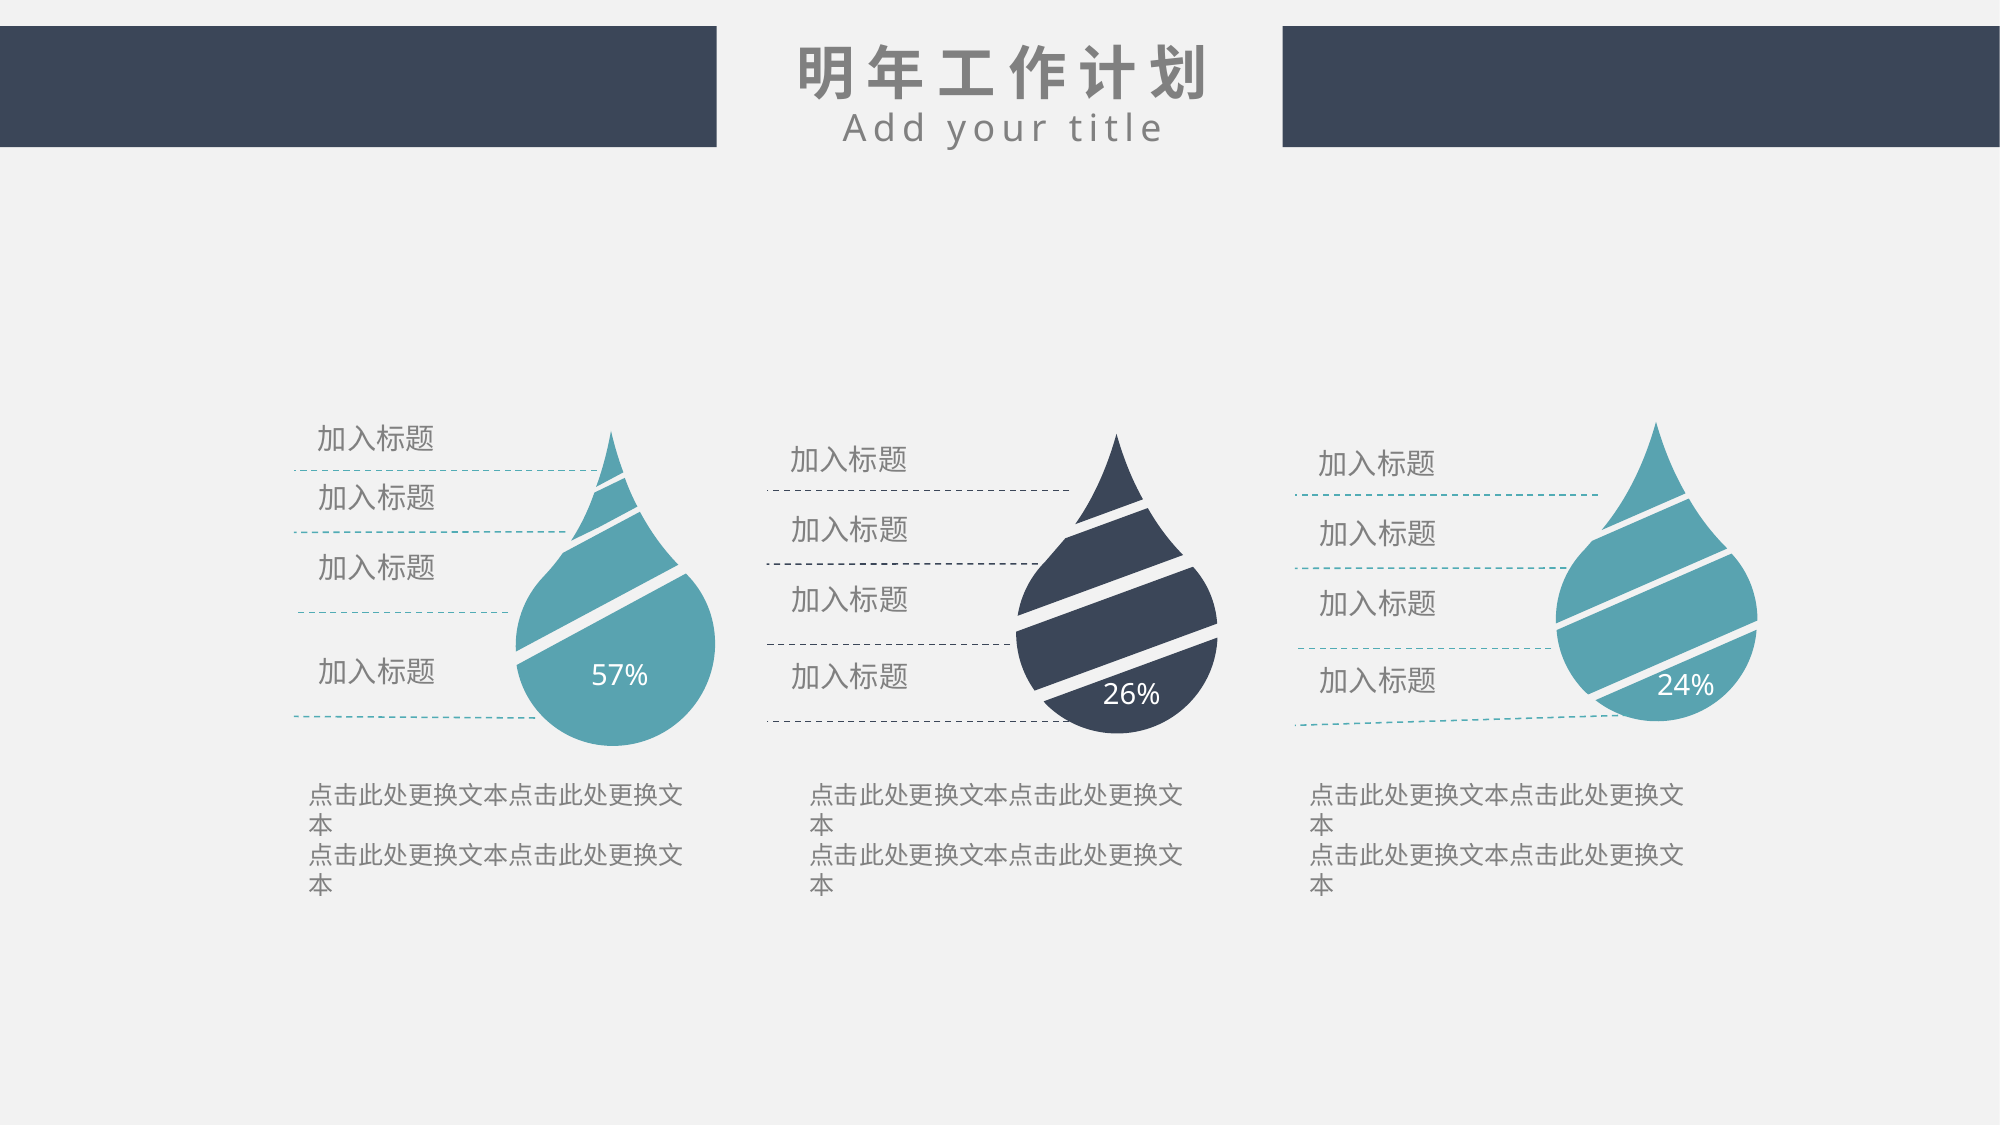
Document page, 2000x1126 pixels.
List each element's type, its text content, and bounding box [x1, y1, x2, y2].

text_box 加入标题 [776, 652, 924, 701]
text_box [514, 571, 718, 749]
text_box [0, 25, 2000, 158]
text_box 点击此处更换文本点击此处更换文本 点击此处更换文本点击此处更换文本 [1294, 772, 1721, 907]
text_box 加入标题 [1304, 507, 1452, 558]
text_box 加入标题 [302, 413, 450, 463]
text_box 点击此处更换文本点击此处更换文本 点击此处更换文本点击此处更换文本 [293, 772, 720, 907]
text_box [1535, 436, 1775, 716]
text_box 加入标题 [776, 574, 924, 624]
text_box [513, 509, 681, 654]
text_box 加入标题 [303, 479, 451, 522]
text_box 加入标题 [1304, 657, 1452, 705]
text_box 加入标题 [776, 503, 924, 554]
text_box 加入标题 [303, 542, 451, 592]
text_box [594, 428, 626, 489]
text_box [569, 475, 640, 543]
text_box 加入标题 [1303, 437, 1451, 488]
text_box 57% [557, 649, 683, 699]
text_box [1002, 442, 1234, 730]
text_box 加入标题 [303, 646, 451, 696]
text_box 点击此处更换文本点击此处更换文本 点击此处更换文本点击此处更换文本 [794, 772, 1220, 907]
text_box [1294, 714, 1630, 726]
text_box 加入标题 [775, 433, 923, 484]
text_box 加入标题 [1304, 578, 1452, 628]
